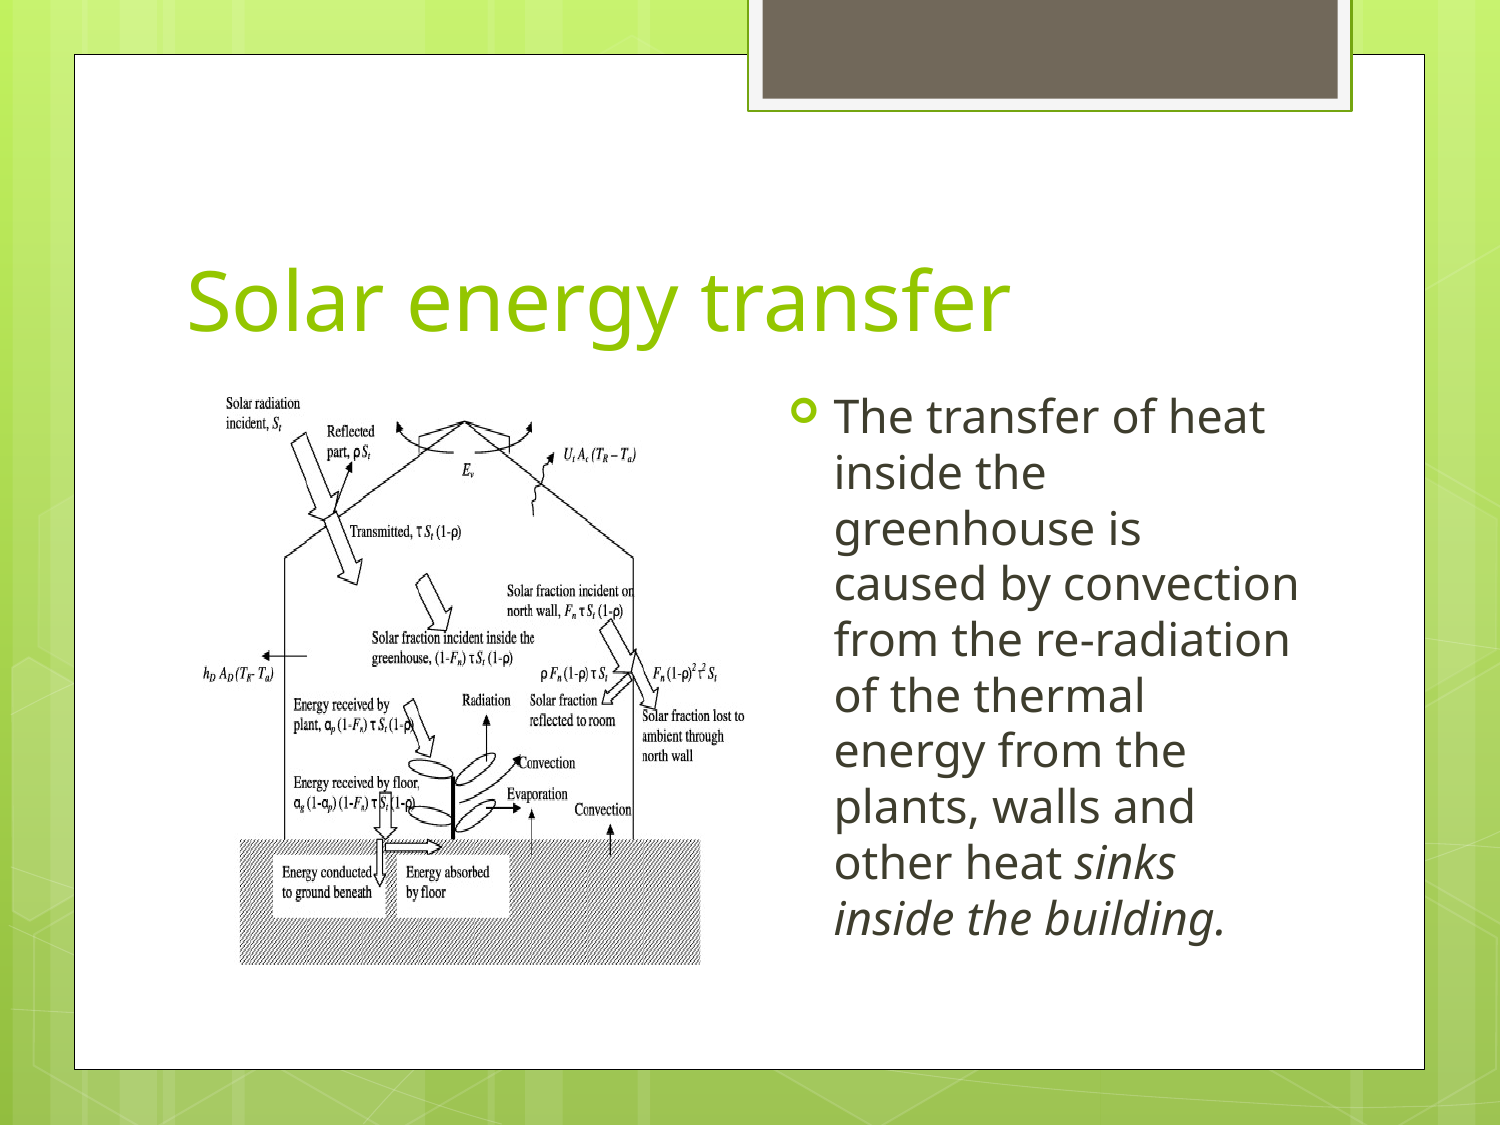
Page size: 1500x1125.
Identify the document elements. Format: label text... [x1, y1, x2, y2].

title Solar energy transfer [171, 168, 1324, 357]
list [194, 396, 756, 965]
list The transfer of heat inside the greenhouse is caused by convection from the re-radiation of the thermal energy from the plants, walls and other heat sinks inside the building. [761, 379, 1323, 953]
